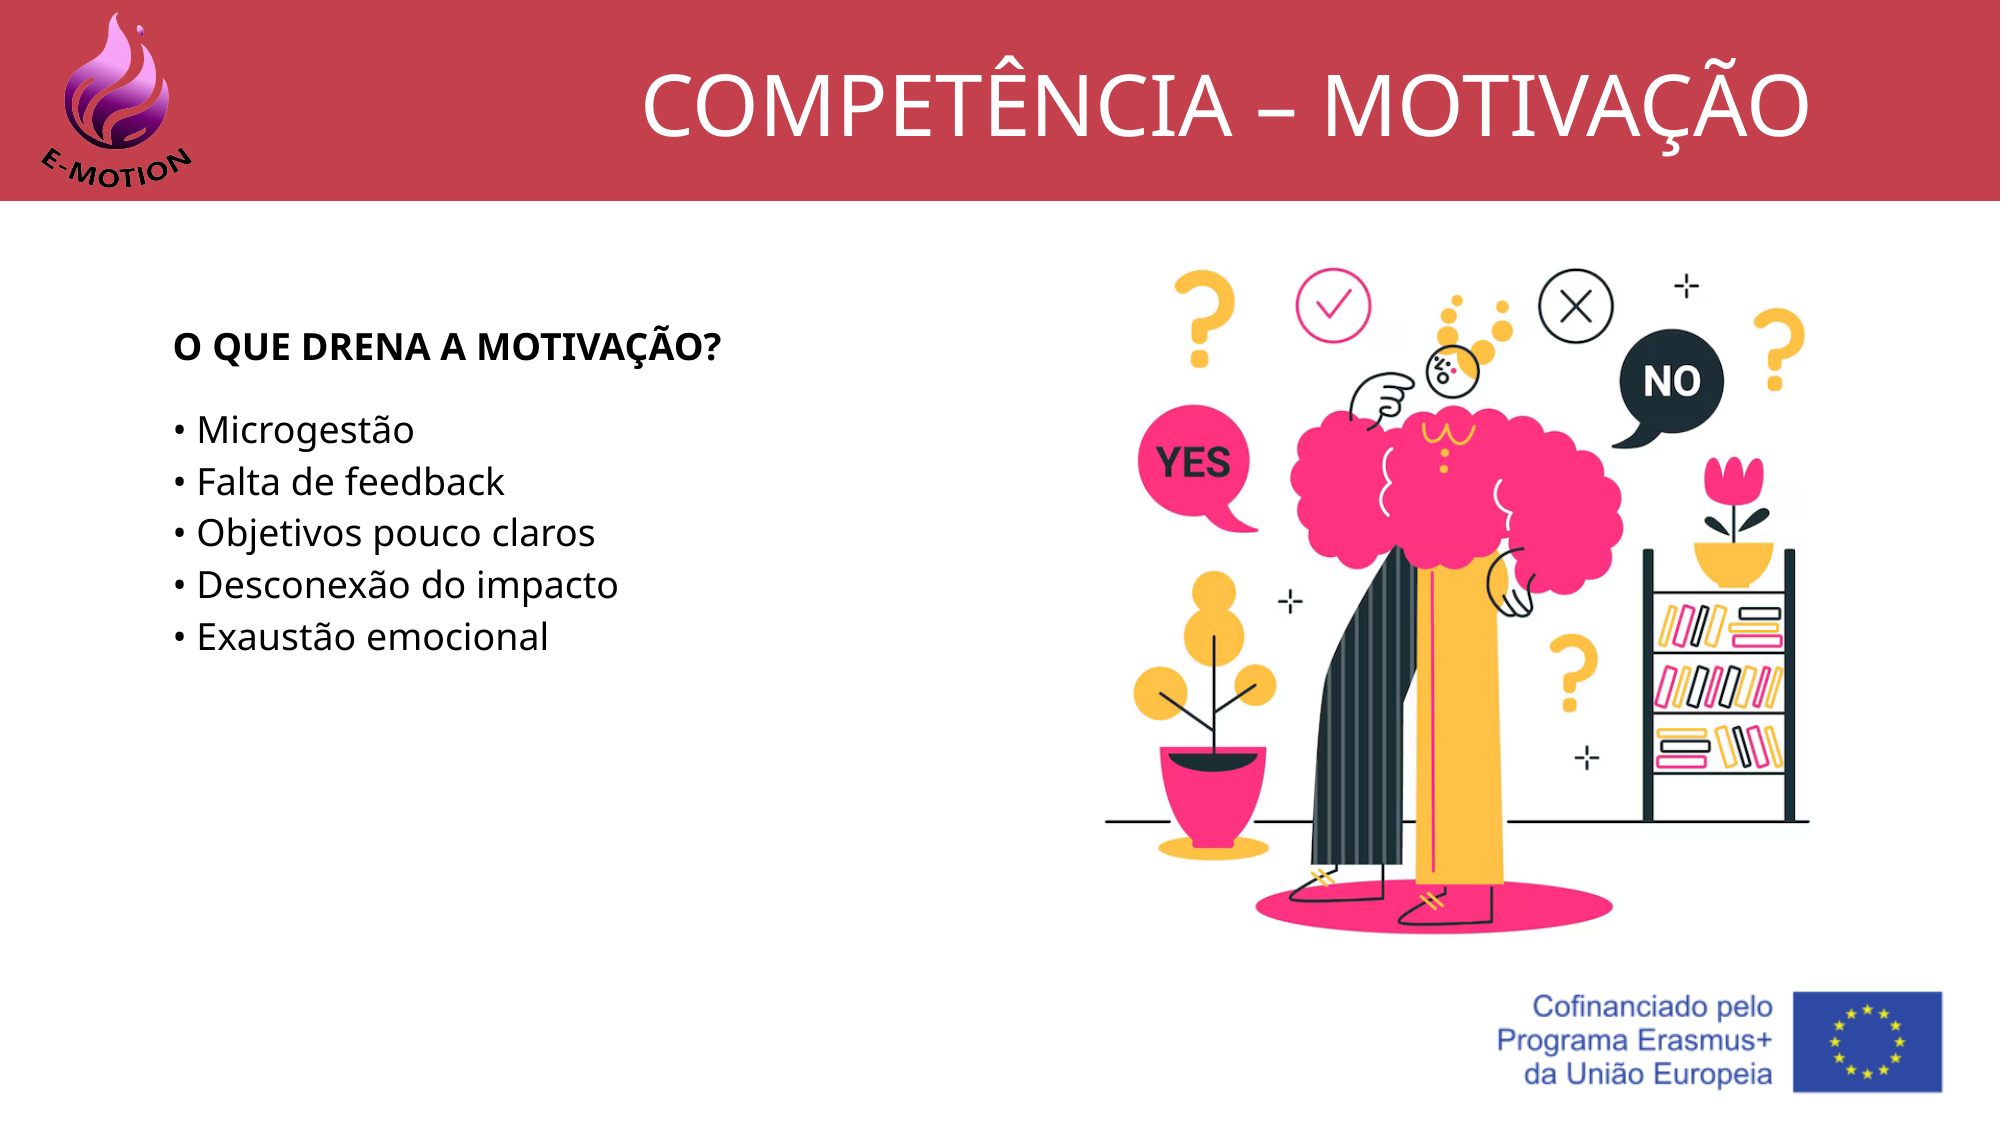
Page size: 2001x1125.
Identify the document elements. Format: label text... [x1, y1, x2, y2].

text_box COMPETÊNCIA – MOTIVAÇÃO [257, 55, 1830, 192]
picture [0, 0, 253, 247]
text_box O QUE DRENA A MOTIVAÇÃO? • Microgestão • Falta de feedback • Objetivos pouco claros • Desconexão do impacto • Exaustão emocional [157, 308, 1066, 742]
picture [1071, 219, 2000, 1125]
